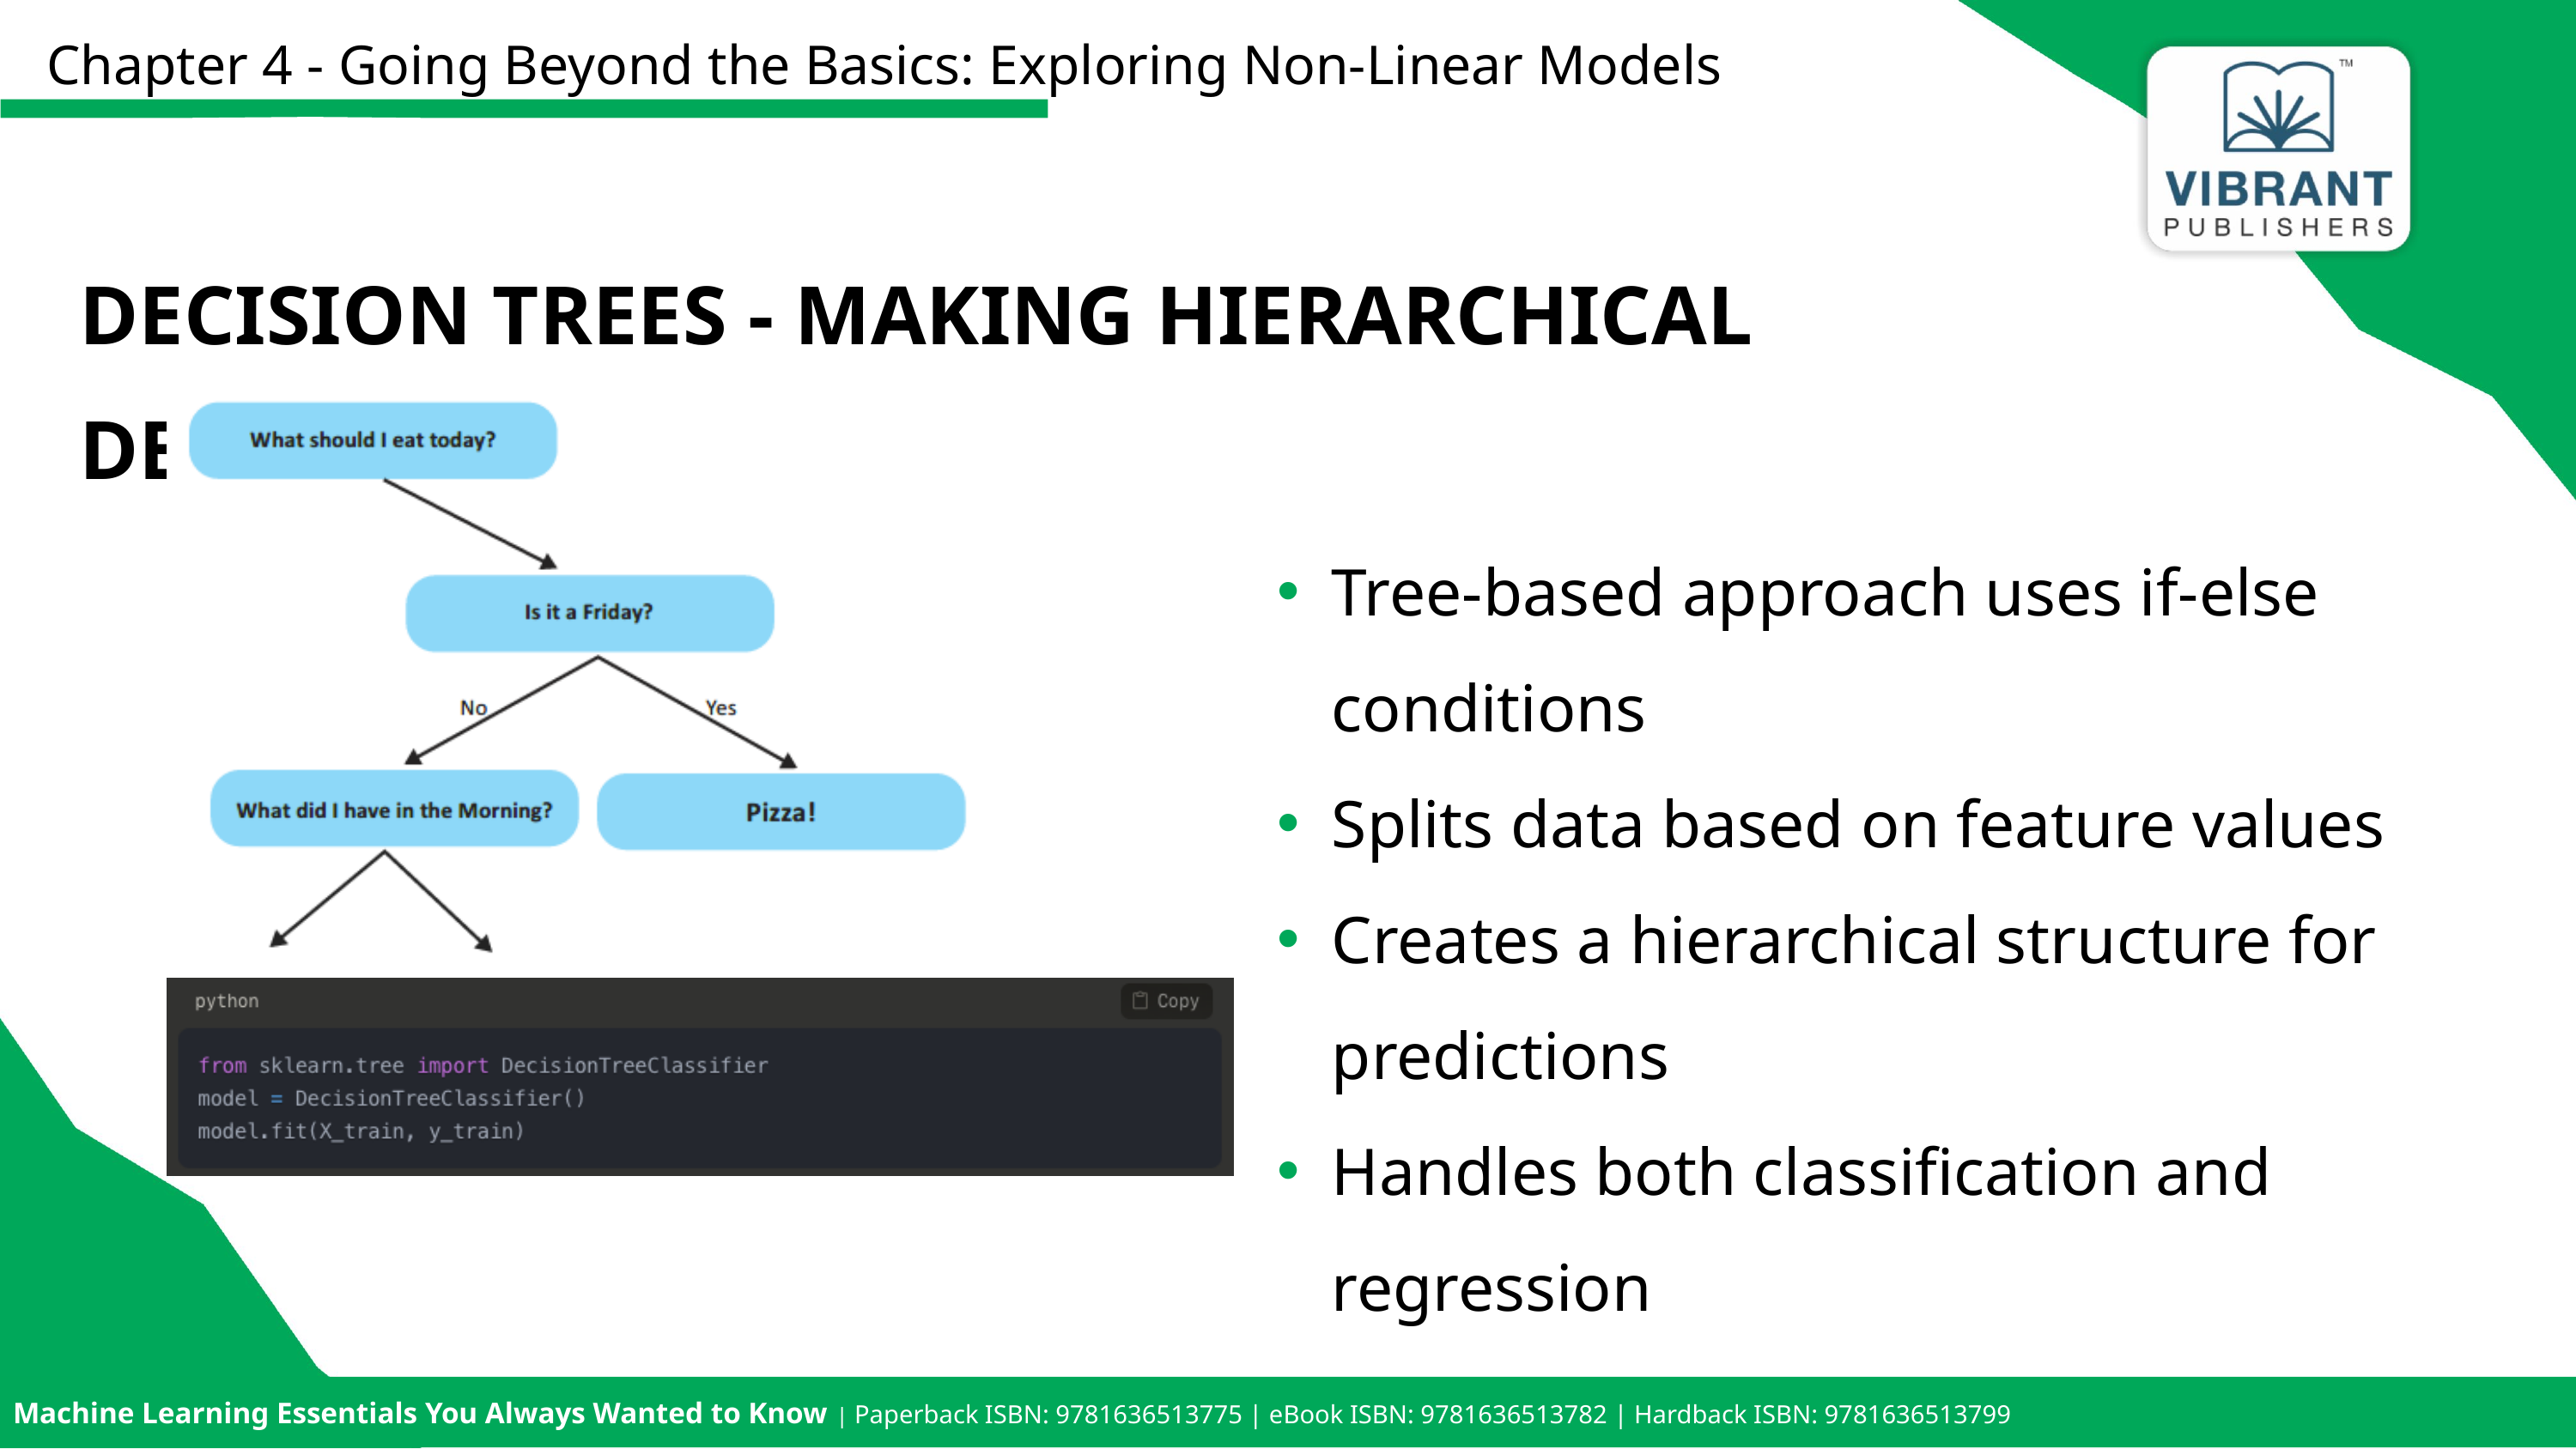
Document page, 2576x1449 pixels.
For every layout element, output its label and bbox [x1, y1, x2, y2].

picture [166, 978, 1234, 1176]
text_box [0, 0, 2576, 1448]
picture [166, 383, 1009, 974]
